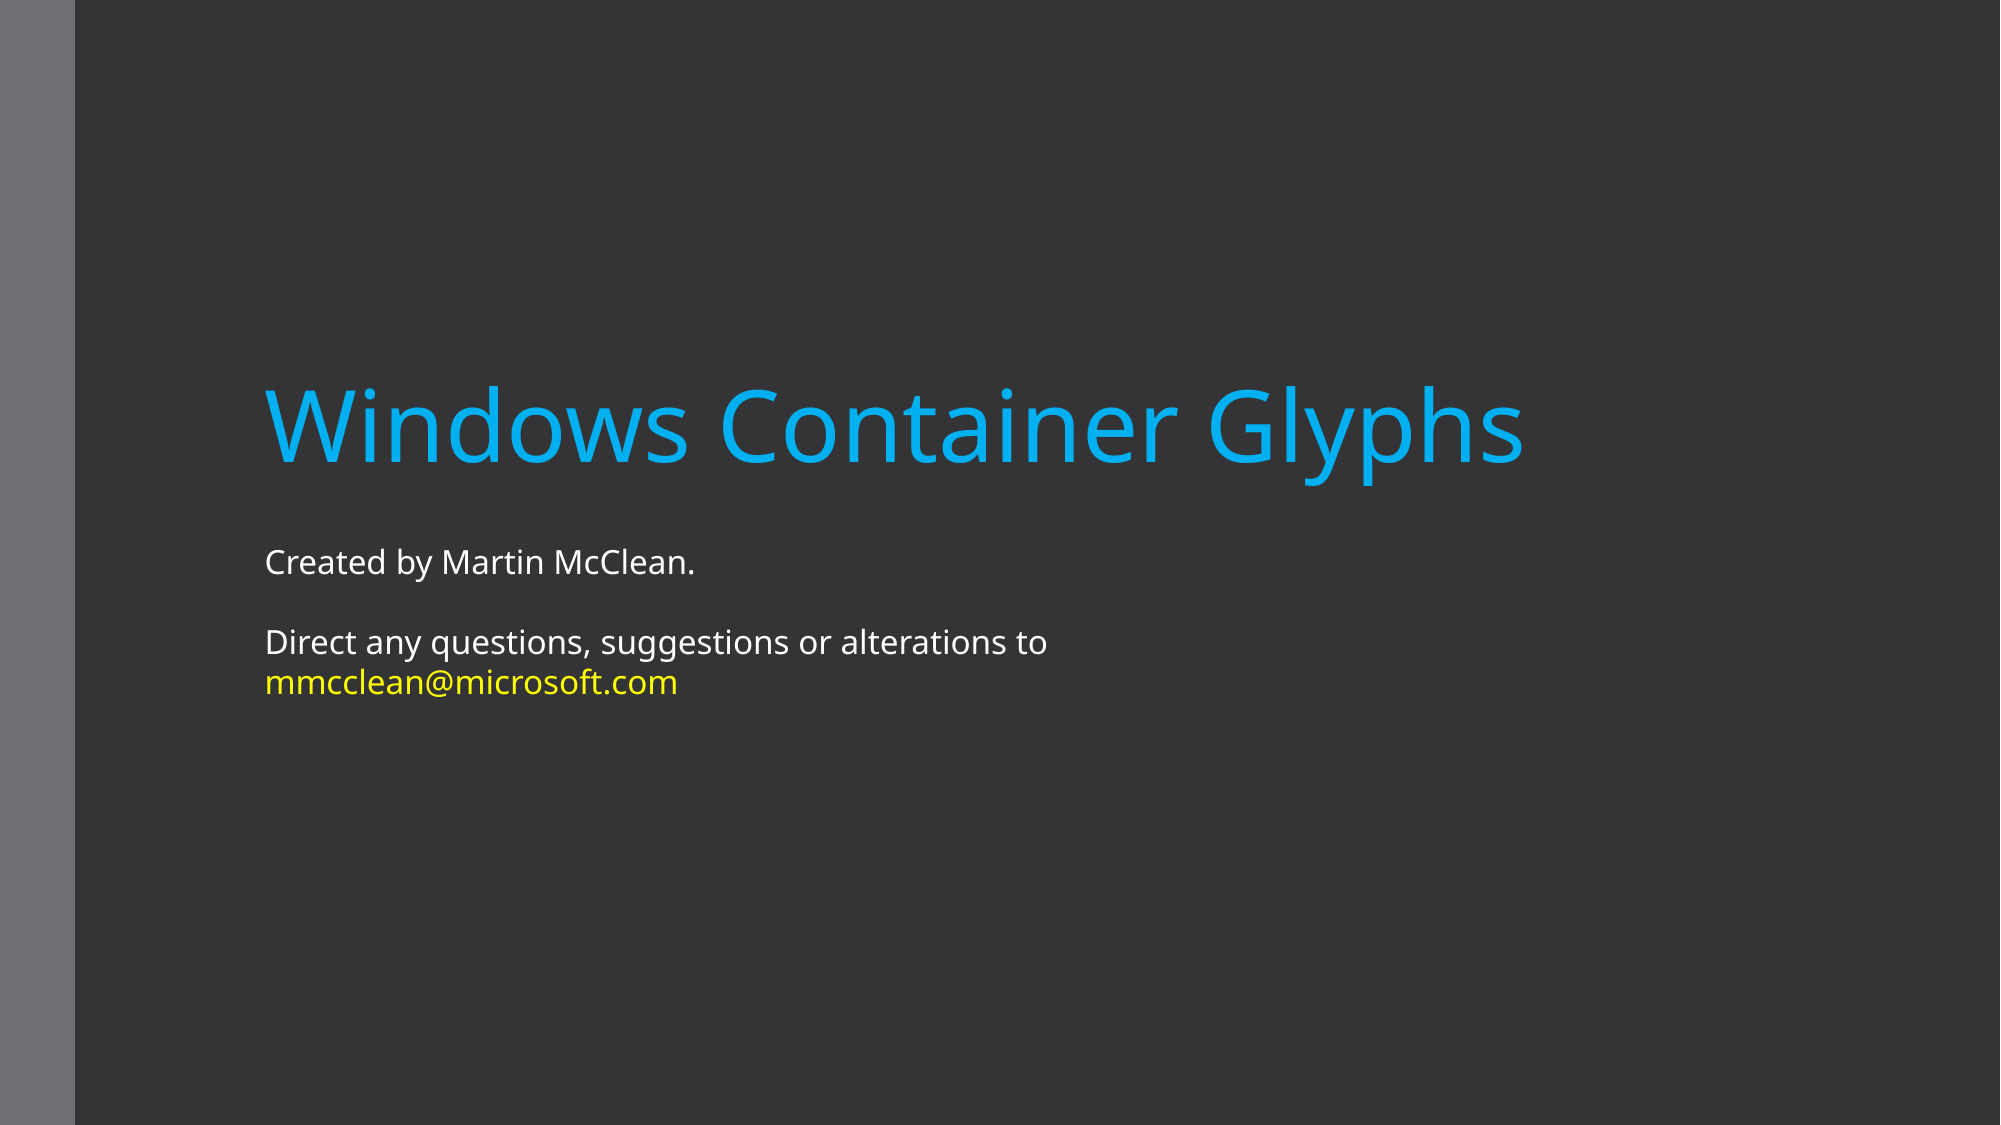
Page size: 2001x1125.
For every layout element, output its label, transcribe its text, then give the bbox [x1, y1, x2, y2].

text_box Windows Container Glyphs [249, 355, 1841, 491]
text_box Created by Martin McClean. Direct any questions, suggestions or alterations to mmcclean@microsoft.com [249, 533, 1452, 709]
